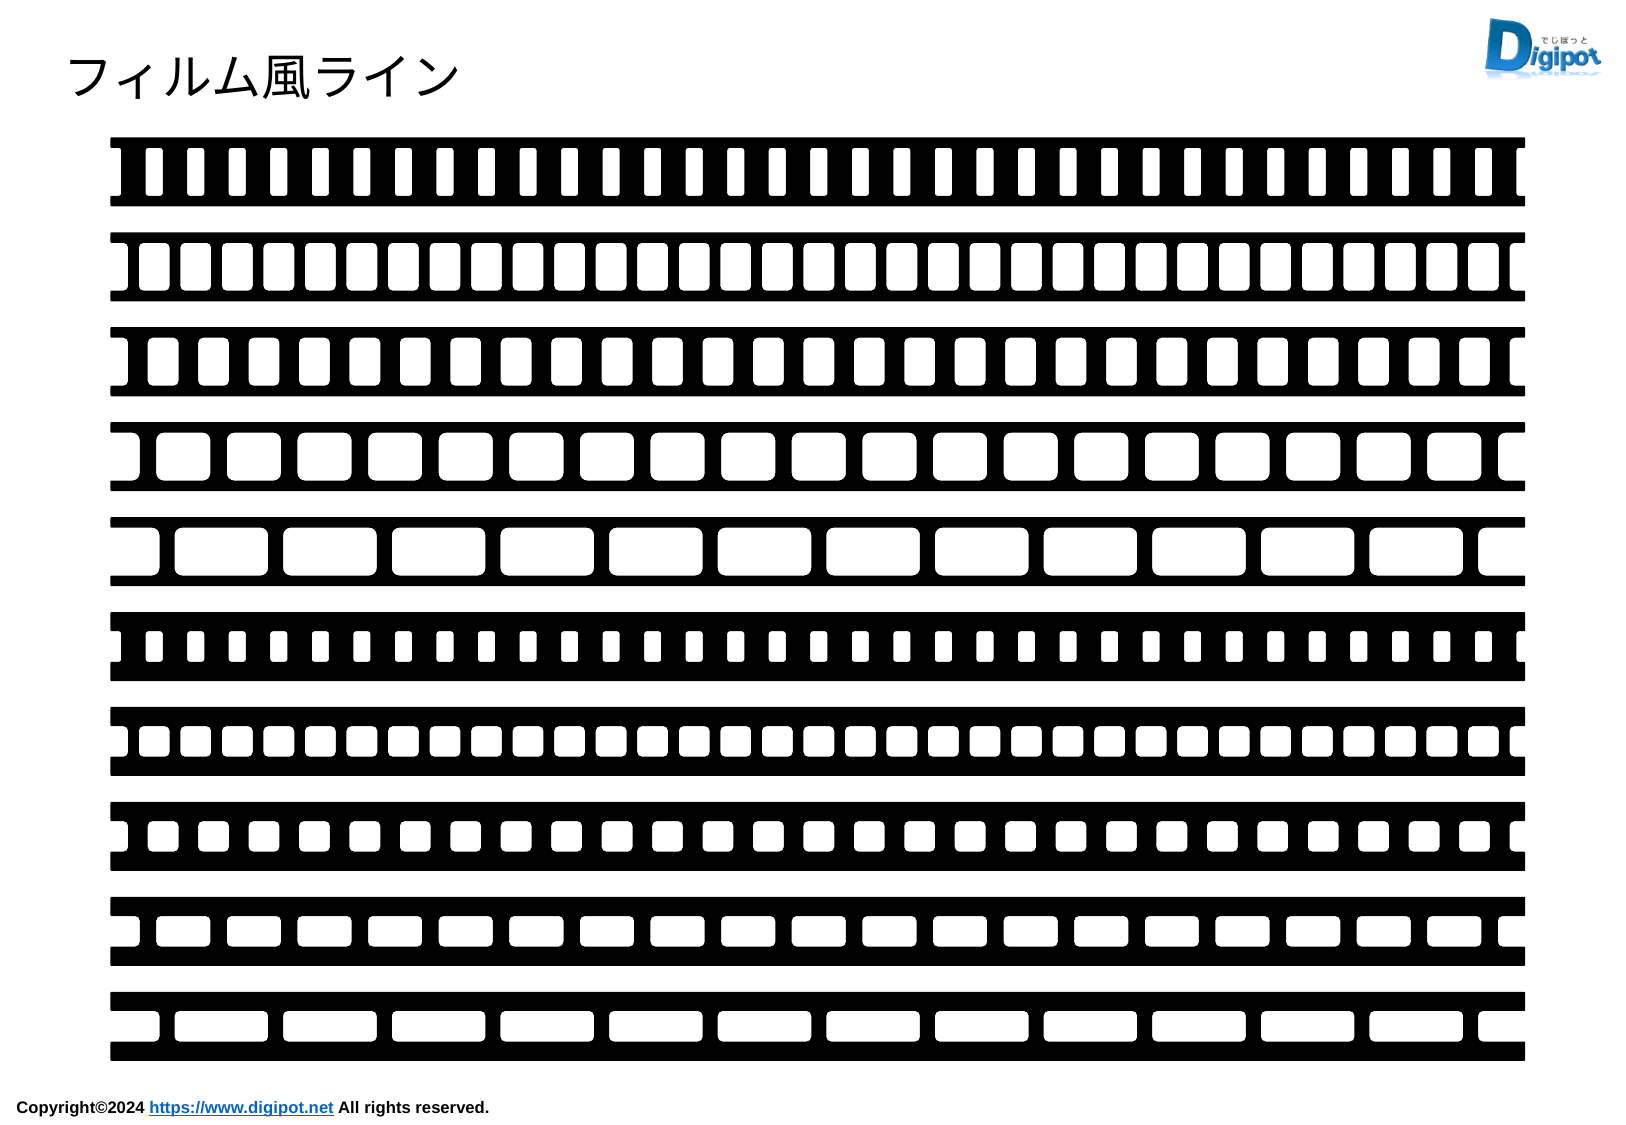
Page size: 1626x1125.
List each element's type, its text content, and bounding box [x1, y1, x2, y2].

text_box [111, 612, 1525, 681]
text_box [111, 802, 1525, 871]
text_box [111, 422, 1525, 491]
text_box [111, 138, 1525, 206]
text_box [111, 707, 1525, 776]
text_box [111, 992, 1525, 1061]
text_box [111, 897, 1525, 966]
text_box [111, 233, 1525, 301]
text_box [111, 327, 1525, 396]
picture [1485, 18, 1602, 82]
text_box [111, 517, 1525, 586]
text_box フィルム風ライン [48, 38, 477, 113]
